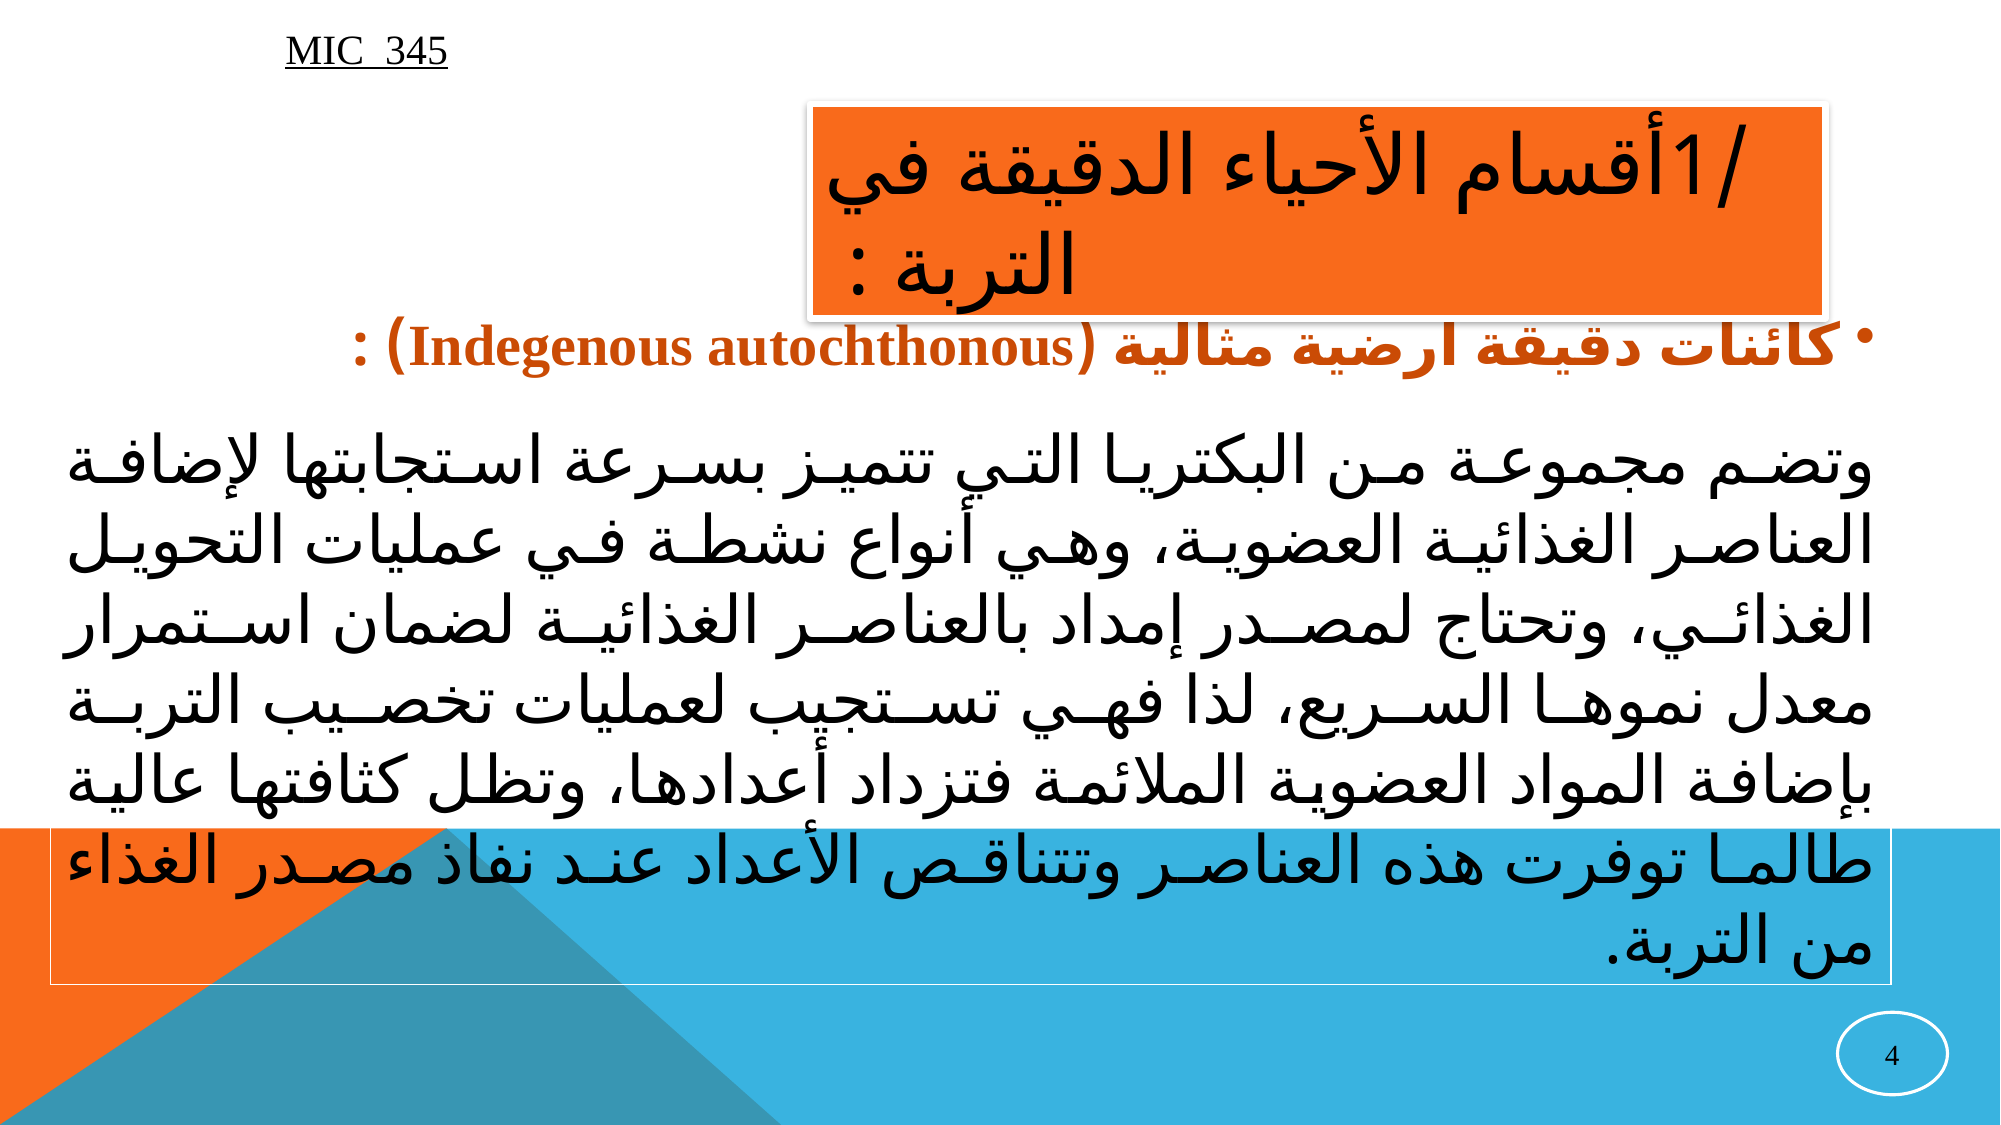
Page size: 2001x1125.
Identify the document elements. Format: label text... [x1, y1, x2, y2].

slide_number 4 [1835, 1010, 1950, 1097]
text_box /1أقسام الأحياء الدقيقة في التربة : [807, 101, 1829, 322]
text_box MIC 345 [270, 0, 1721, 121]
text_box كائنات دقيقة أرضية مثالية (Indegenous autochthonous) : وتضم مجموعة من البكتريا التي تتميز بسرعة استجابتها لإضافة العناصر الغذائية العضوية، وهي أنواع نشطة في عمليات التحويل الغذائي، وتحتاج لمصدر إمداد بالعناصر الغذائية لضمان استمرار معدل نموها السريع، لذا فهي تستجيب لعمليات تخصيب التربة بإضافة المواد العضوية الملائمة فتزداد أعدادها، وتظل كثافتها عالية طالما توفرت هذه العناصر وتتناقص الأعداد عند نفاذ مصدر الغذاء من التربة. [50, 220, 1891, 985]
